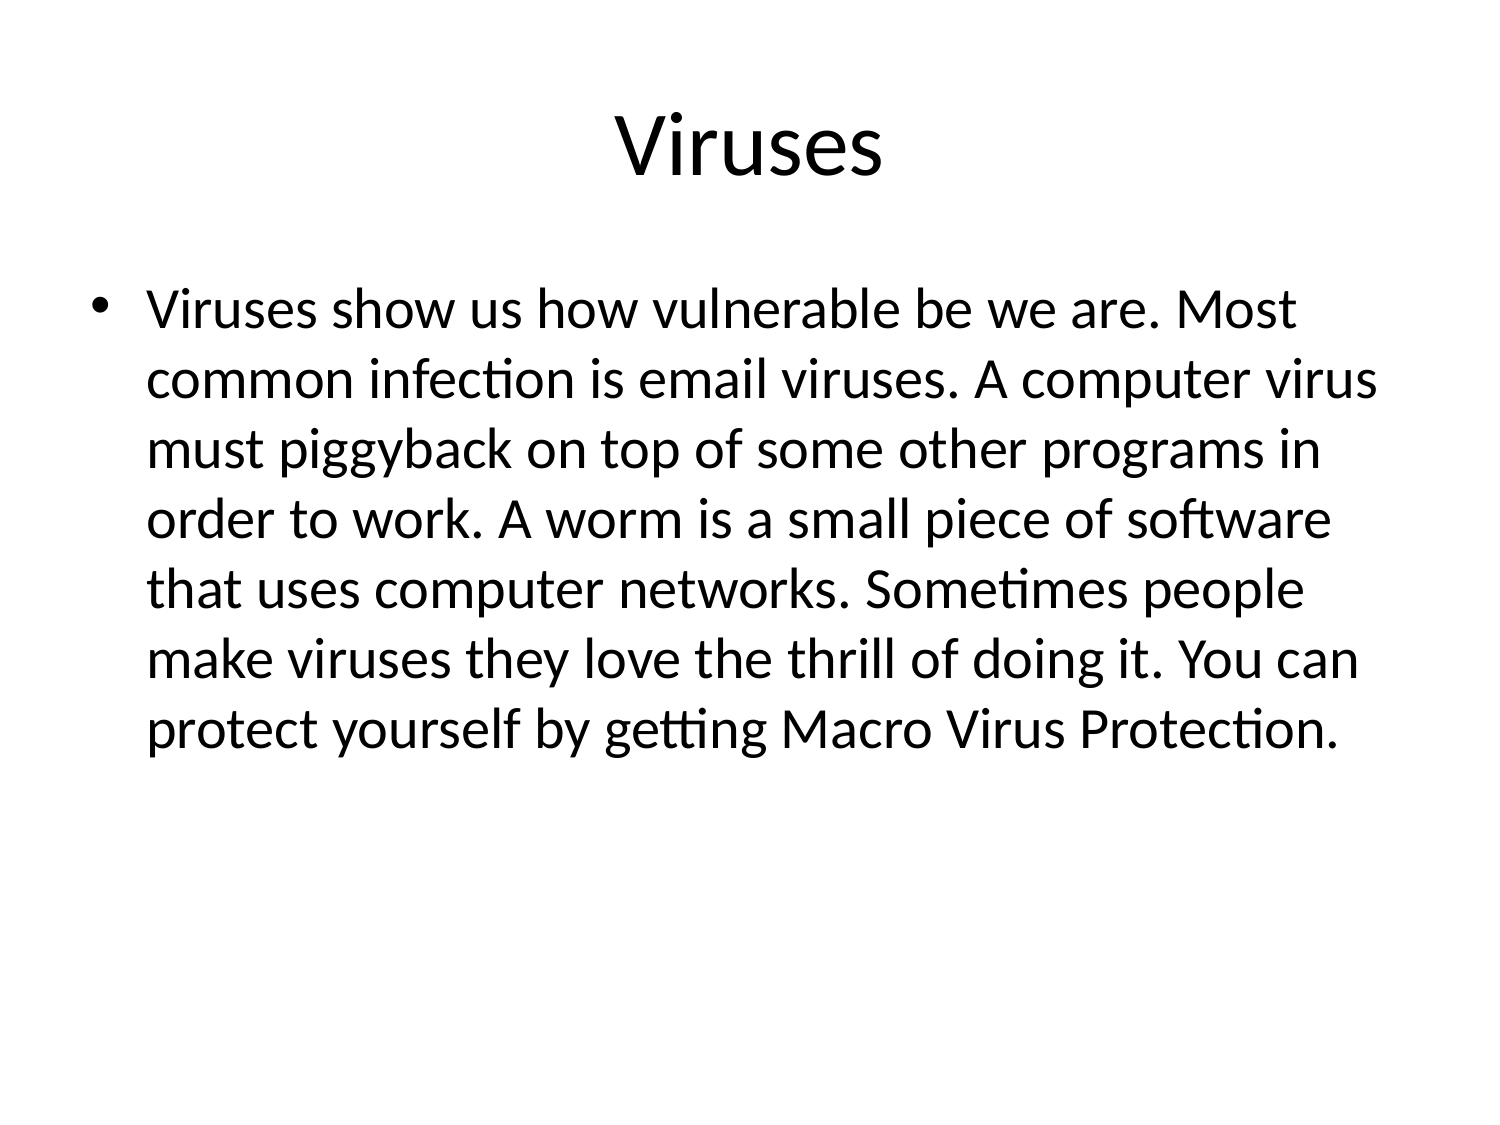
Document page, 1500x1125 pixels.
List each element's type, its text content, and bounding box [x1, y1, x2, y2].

title Viruses [75, 45, 1425, 233]
list Viruses show us how vulnerable be we are. Most common infection is email viruses. A computer virus must piggyback on top of some other programs in order to work. A worm is a small piece of software that uses computer networks. Sometimes people make viruses they love the thrill of doing it. You can protect yourself by getting Macro Virus Protection. [75, 262, 1425, 1005]
